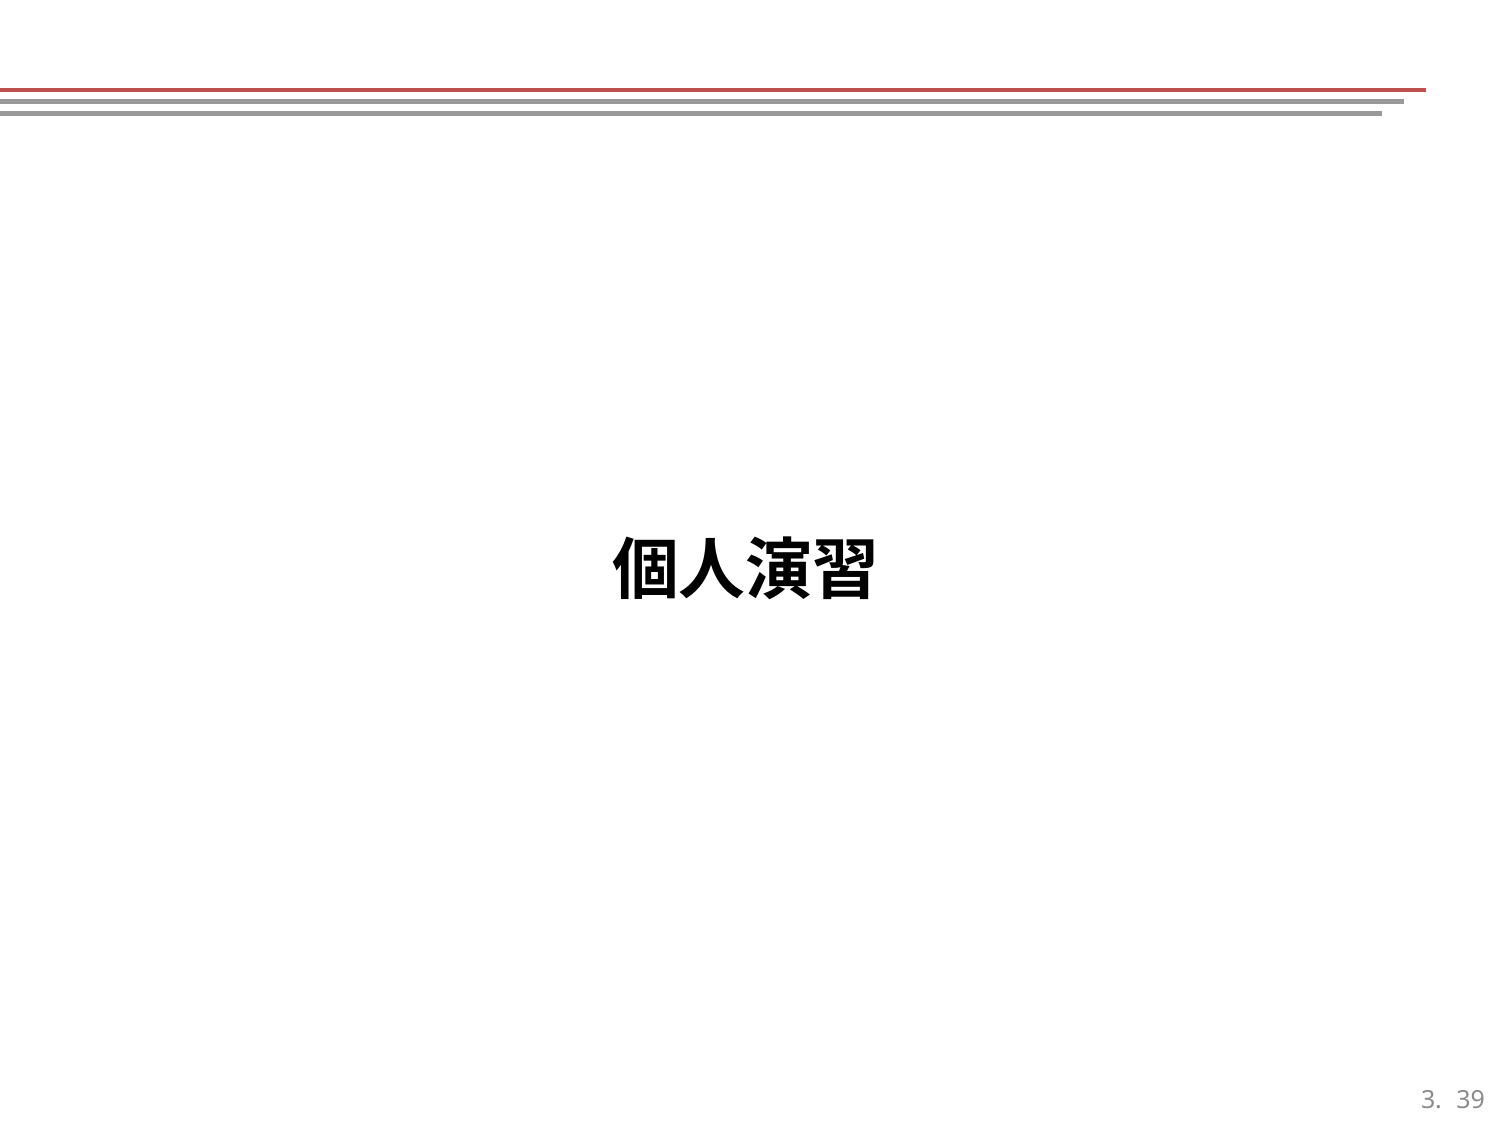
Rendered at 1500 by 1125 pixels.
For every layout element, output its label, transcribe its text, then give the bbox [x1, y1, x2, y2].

slide_number 38 [1381, 1065, 1500, 1125]
text_box 個人演習 [27, 517, 1464, 616]
